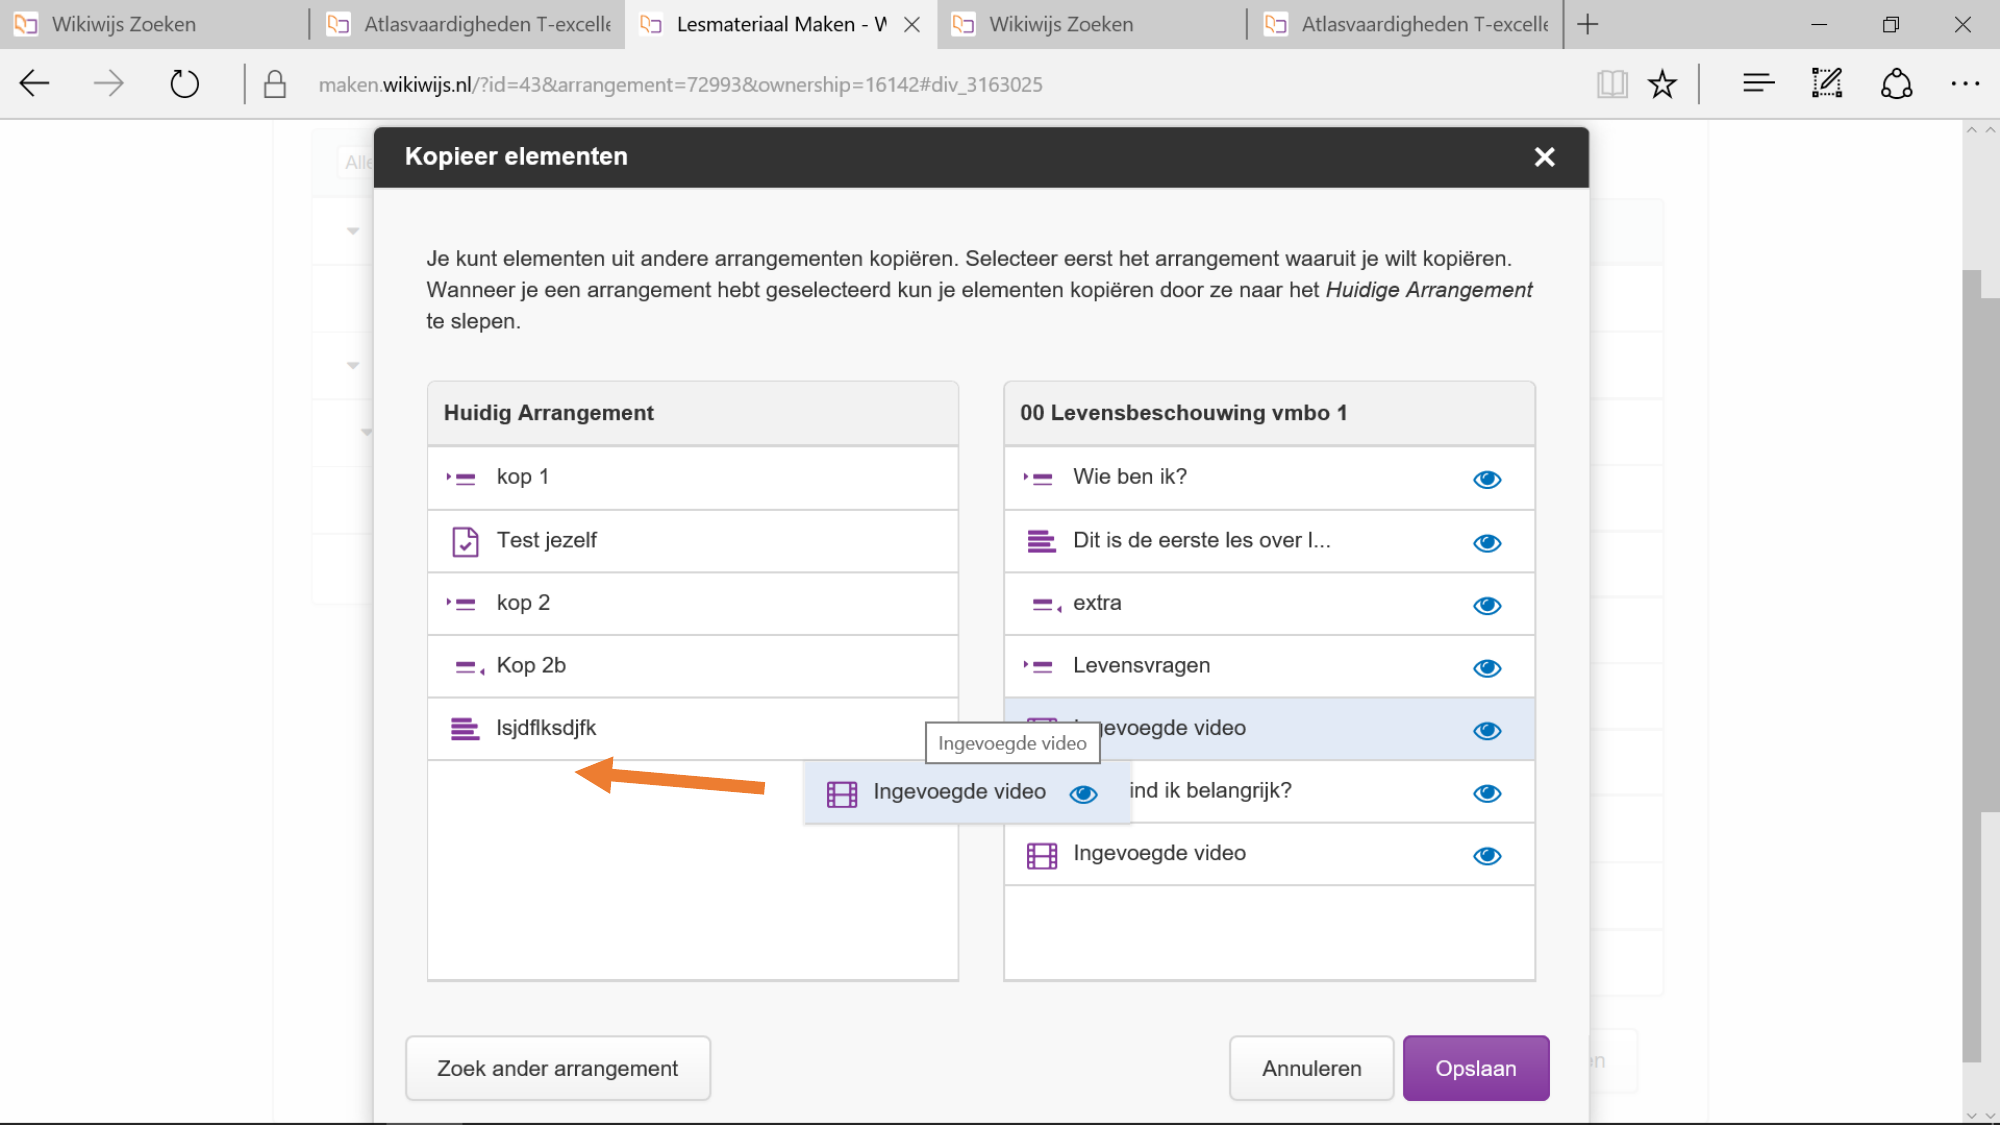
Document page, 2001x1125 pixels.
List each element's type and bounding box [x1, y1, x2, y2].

text_box [574, 771, 765, 789]
picture [0, 0, 2000, 1125]
